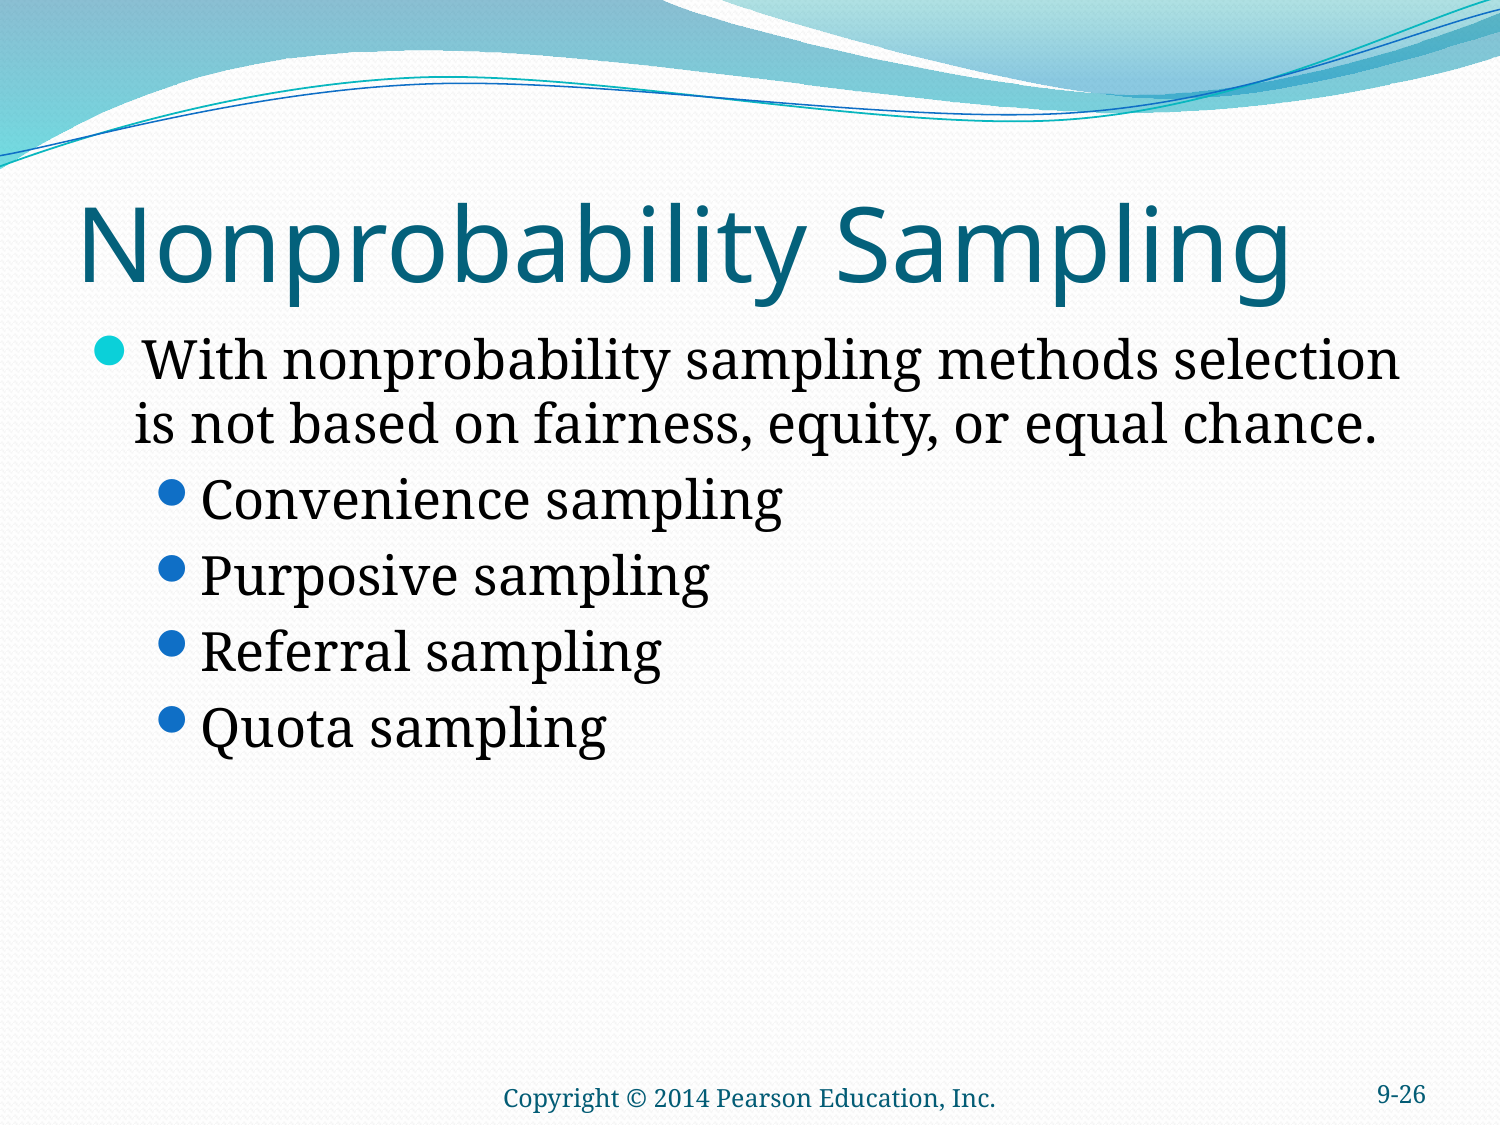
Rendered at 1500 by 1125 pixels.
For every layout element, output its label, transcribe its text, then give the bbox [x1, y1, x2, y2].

list With nonprobability sampling methods selection is not based on fairness, equity, or equal chance. Convenience sampling Purposive sampling Referral sampling Quota sampling [74, 317, 1426, 1038]
title Nonprobability Sampling [74, 115, 1426, 304]
